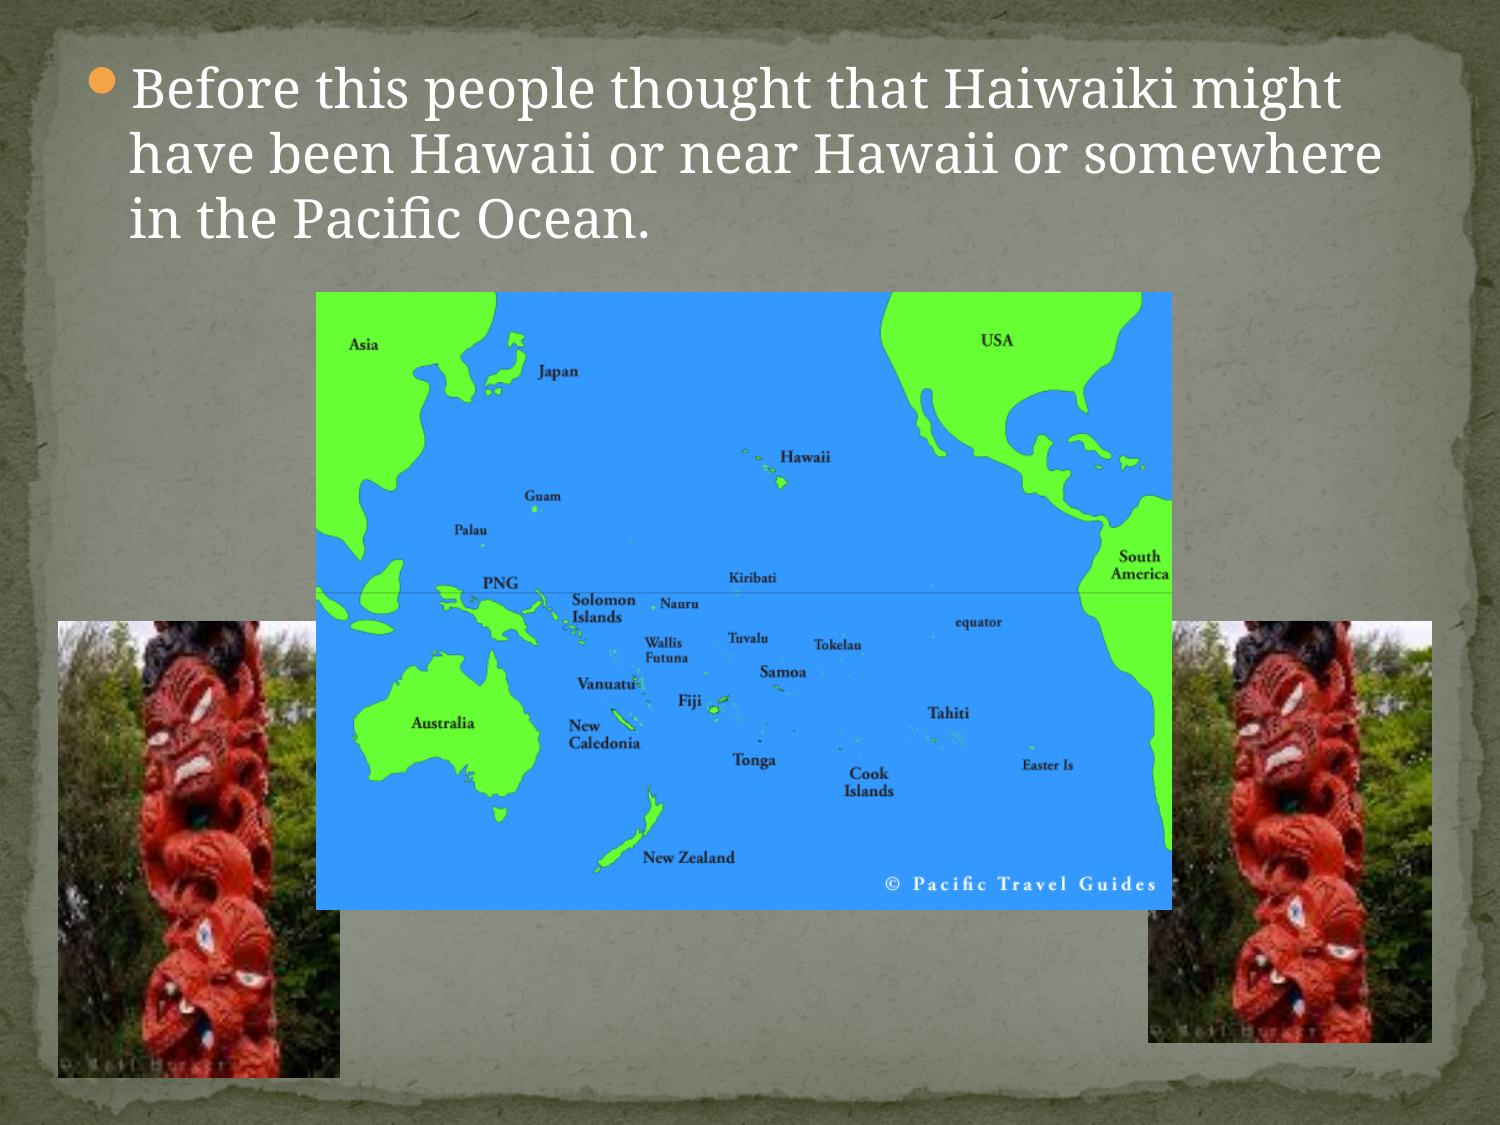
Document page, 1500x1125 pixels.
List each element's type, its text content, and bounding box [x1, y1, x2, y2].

list Before this people thought that Haiwaiki might have been Hawaii or near Hawaii or somewhere in the Pacific Ocean. [70, 46, 1421, 305]
picture [58, 292, 1432, 1078]
